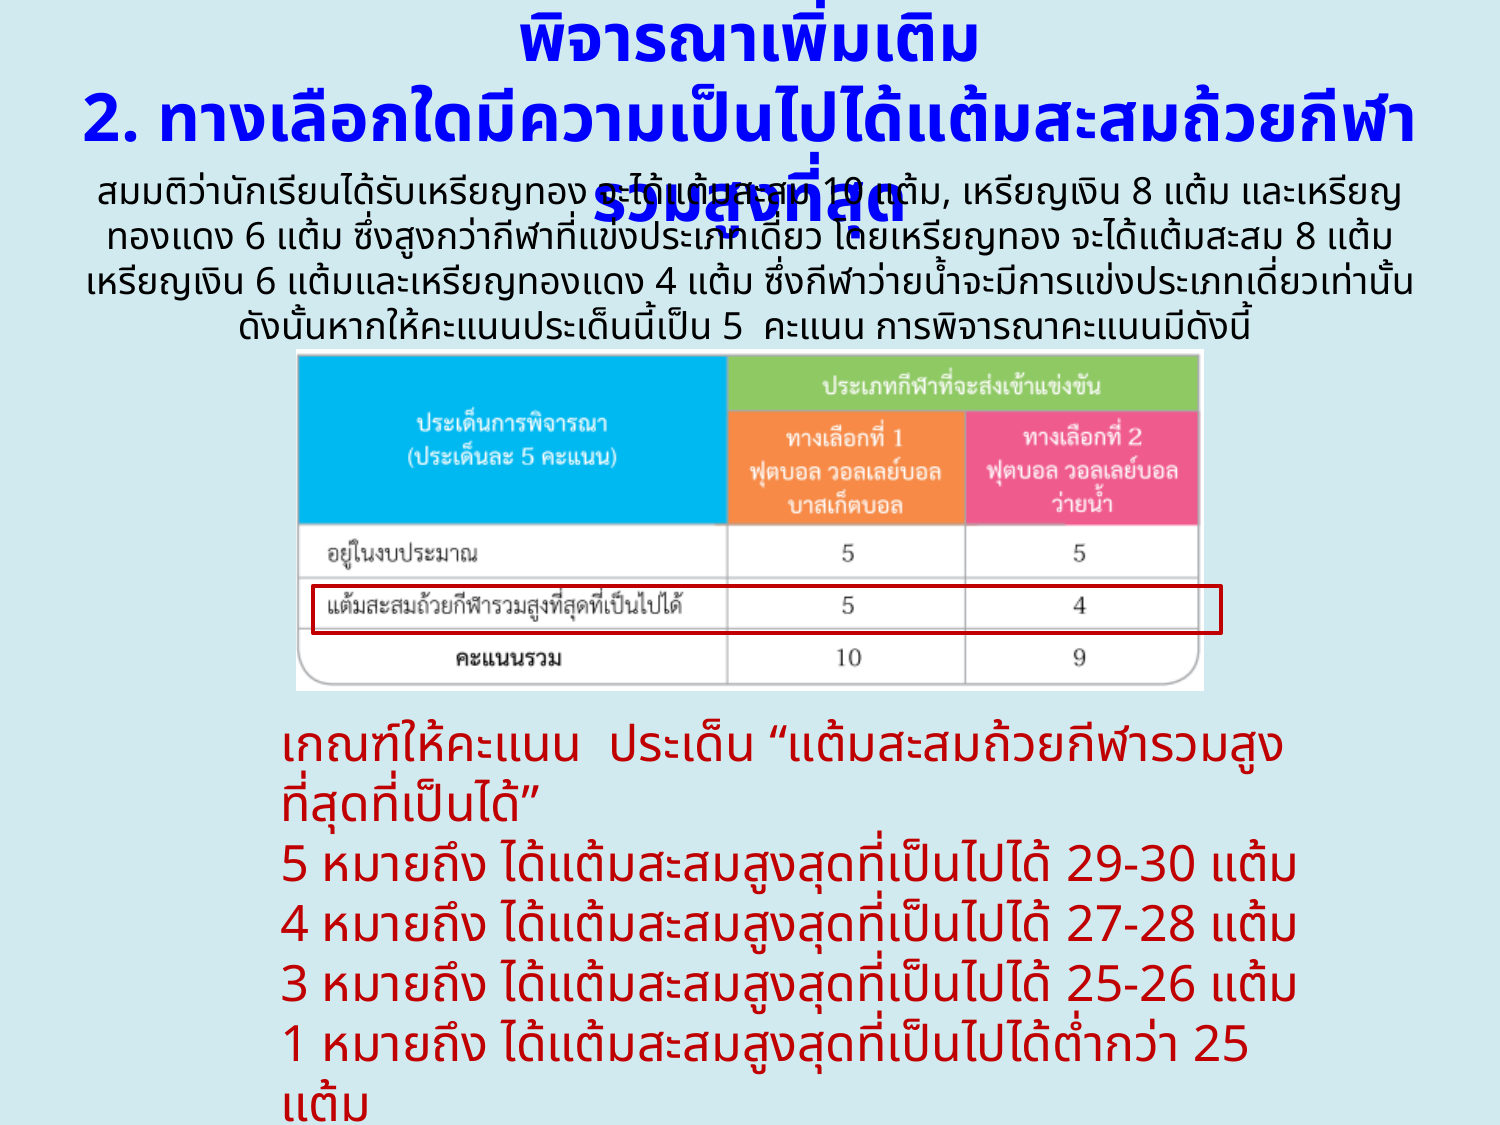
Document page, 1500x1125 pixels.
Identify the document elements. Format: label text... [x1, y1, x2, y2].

text_box สมมติว่านักเรียนได้รับเหรียญทอง จะได้แต้มสะสม 10 แต้ม, เหรียญเงิน 8 แต้ม และเหรียญทองแดง 6 แต้ม ซึ่งสูงกว่ากีฬาที่แข่งประเภทเดี่ยว โดยเหรียญทอง จะได้แต้มสะสม 8 แต้ม เหรียญเงิน 6 แต้มและเหรียญทองแดง 4 แต้ม ซึ่งกีฬาว่ายน้ำจะมีการแข่งประเภทเดี่ยวเท่านั้น ดังนั้นหากให้คะแนนประเด็นนี้เป็น 5 คะแนน การพิจารณาคะแนนมีดังนี้ [47, 219, 1453, 386]
text_box [112, 1, 1388, 219]
text_box [1210, 584, 1223, 635]
picture [295, 349, 1205, 691]
title พิจารณาเพิ่มเติม 2. ทางเลือกใดมีความเป็นไปได้แต้มสะสมถ้วยกีฬารวมสูงที่สุด [47, 19, 112, 219]
text_box เกณฑ์ให้คะแนน ประเด็น “แต้มสะสมถ้วยกีฬารวมสูงที่สุดที่เป็นได้” 5 หมายถึง ได้แต้มสะสมสูงสุดที่เป็นไปได้ 29-30 แต้ม 4 หมายถึง ได้แต้มสะสมสูงสุดที่เป็นไปได้ 27-28 แต้ม 3 หมายถึง ได้แต้มสะสมสูงสุดที่เป็นไปได้ 25-26 แต้ม 1 หมายถึง ได้แต้มสะสมสูงสุดที่เป็นไปได้ต่ำกว่า 25 แต้ม [265, 704, 1351, 1125]
title พิจารณาเพิ่มเติม 2. ทางเลือกใดมีความเป็นไปได้แต้มสะสมถ้วยกีฬารวมสูงที่สุด [1388, 19, 1453, 219]
